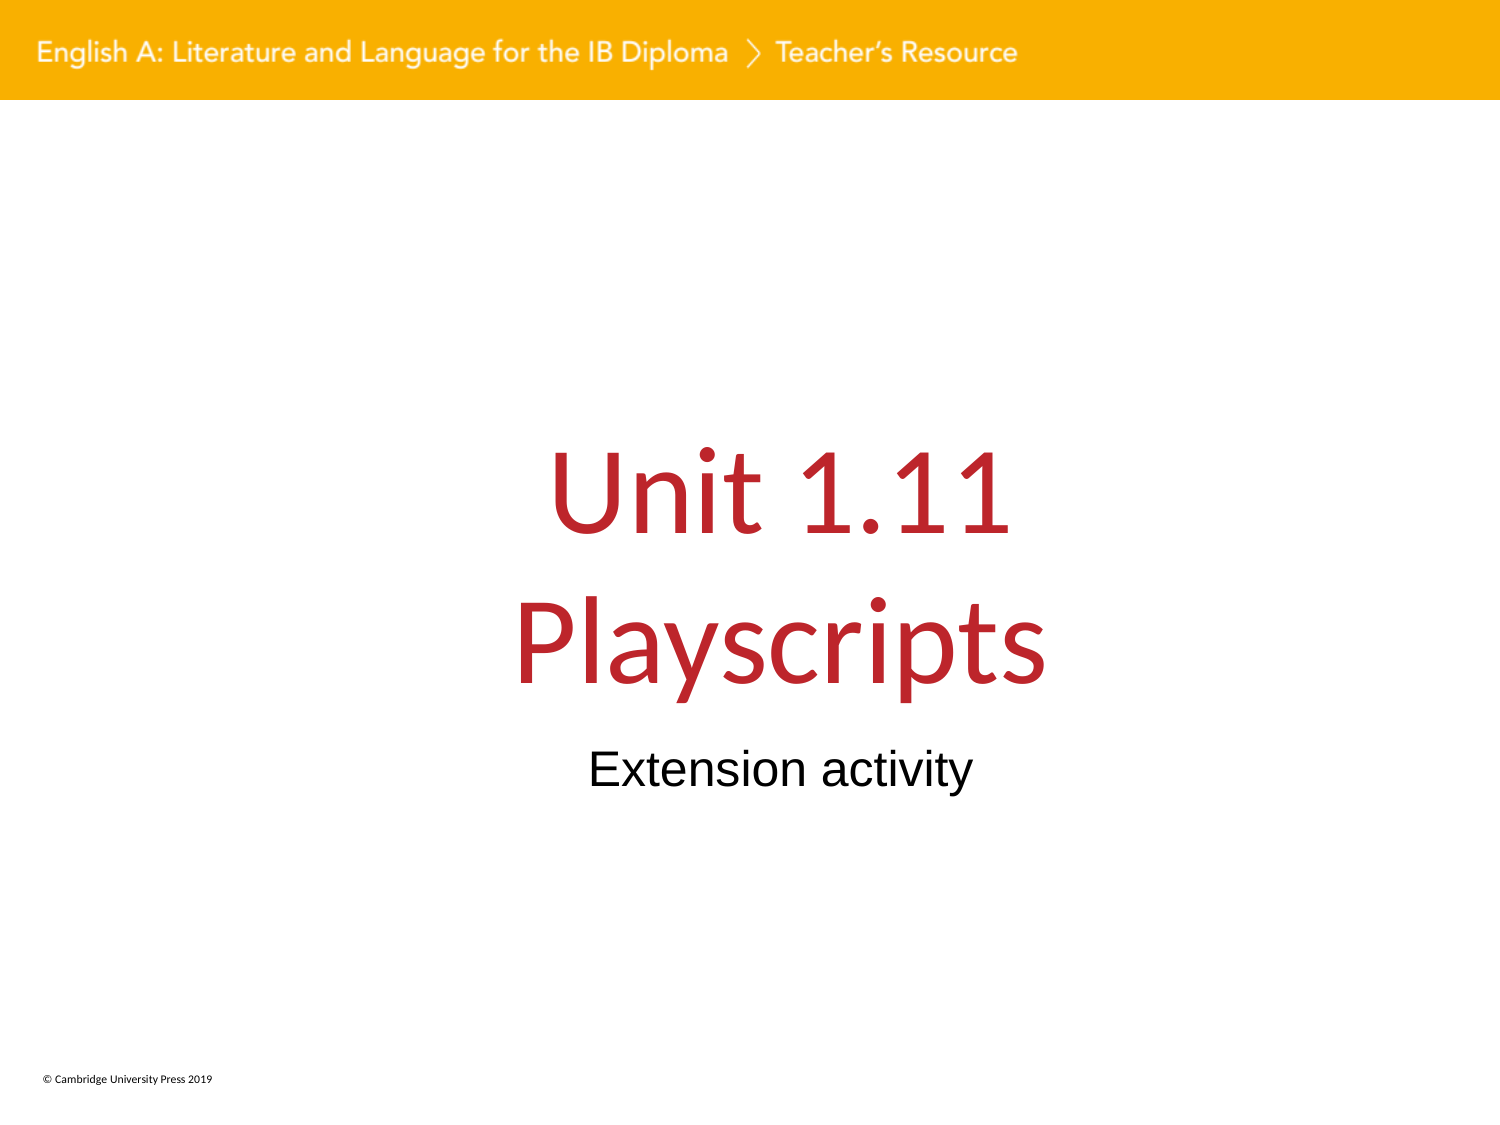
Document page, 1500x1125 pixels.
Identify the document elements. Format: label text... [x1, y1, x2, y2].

subtitle © Cambridge University Press 2019 [27, 1063, 1388, 1093]
title Unit 1.11 Playscripts Extension activity [143, 202, 1419, 1002]
picture [0, 0, 1500, 101]
